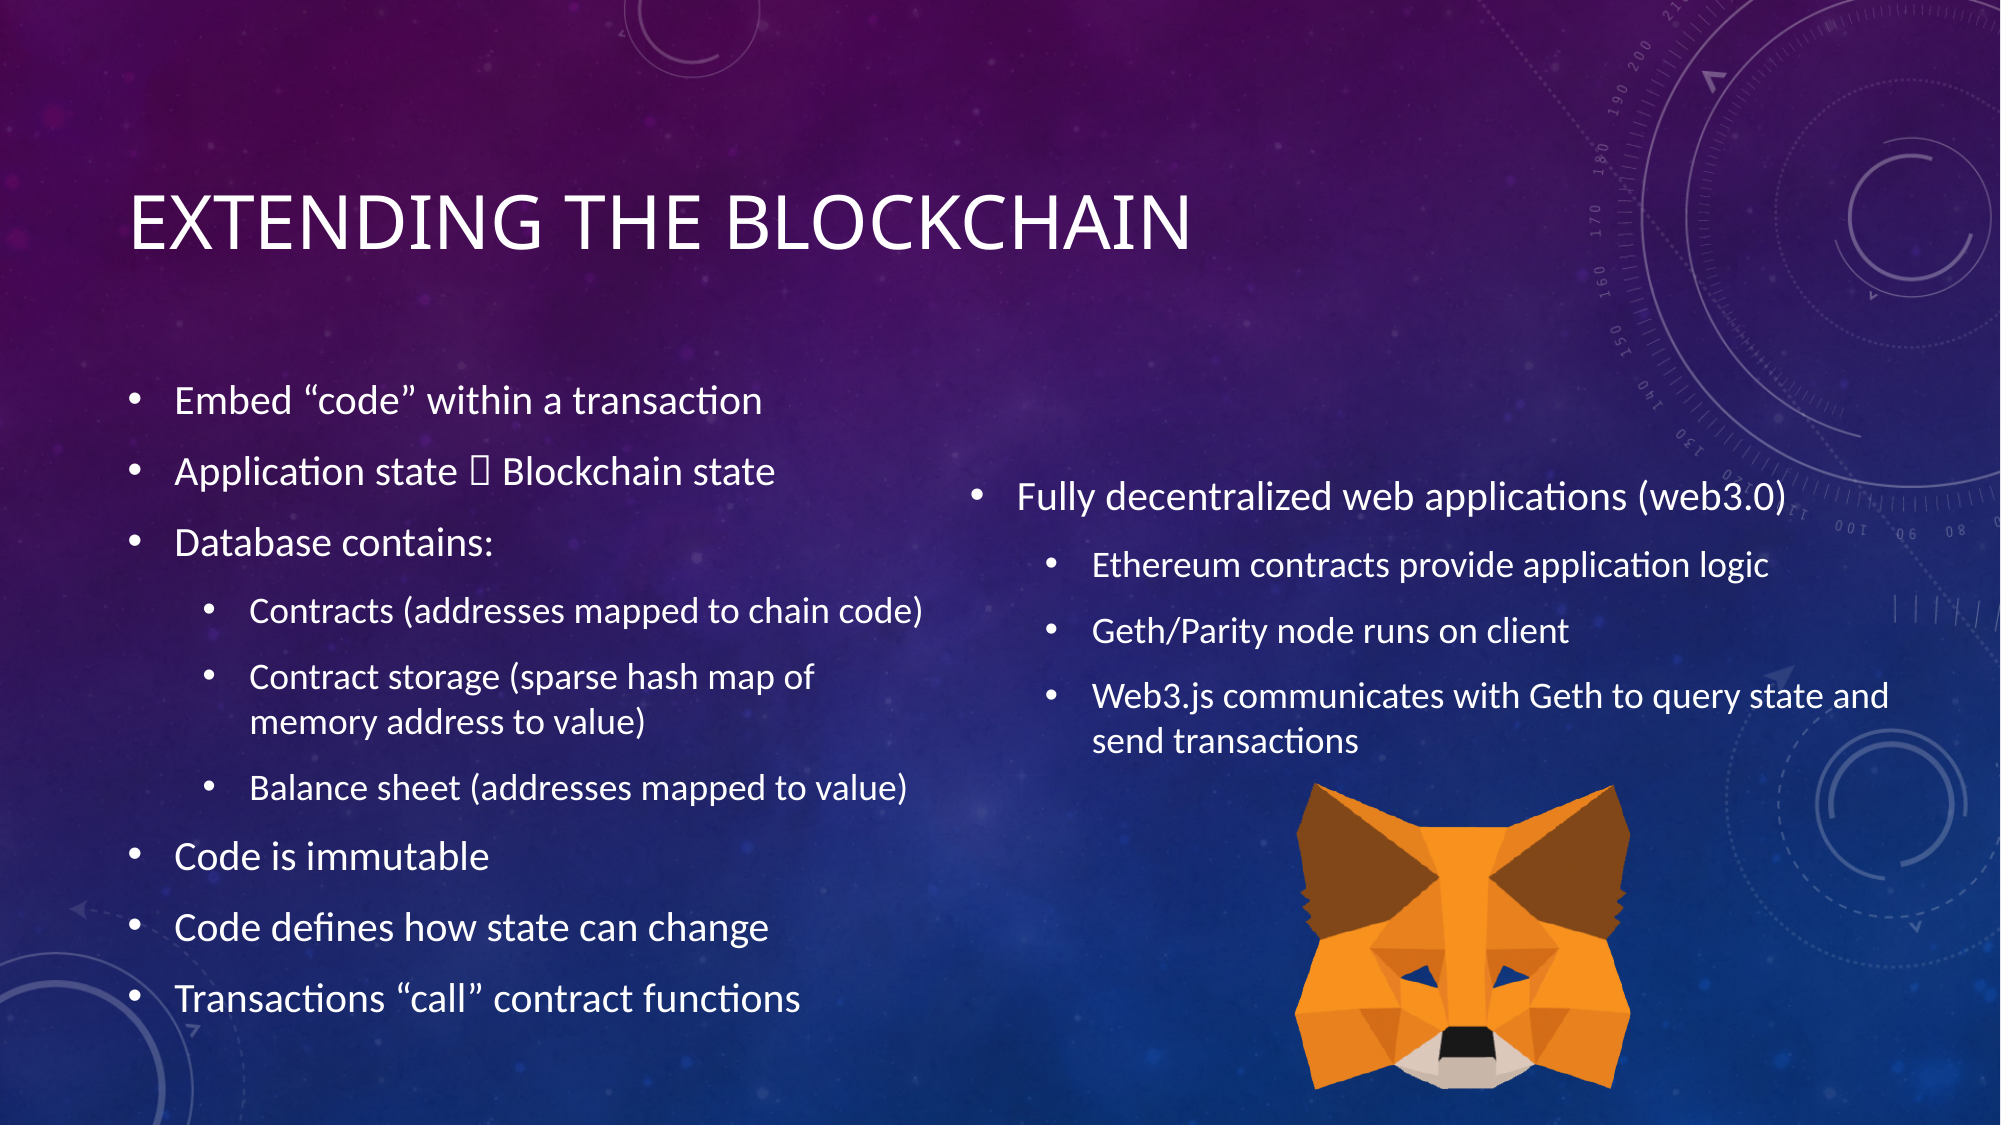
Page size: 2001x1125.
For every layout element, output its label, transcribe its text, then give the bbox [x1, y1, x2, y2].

picture [0, 0, 2001, 1125]
list Embed “code” within a transaction Application state  Blockchain state Database contains: Contracts (addresses mapped to chain code) Contract storage (sparse hash map of memory address to value) Balance sheet (addresses mapped to value) Code is immutable Code defines how state can change Transactions “call” contract functions [112, 351, 955, 1043]
list Fully decentralized web applications (web3.0) Ethereum contracts provide application logic Geth/Parity node runs on client Web3.js communicates with Geth to query state and send transactions [955, 351, 1915, 950]
title Extending the Blockchain [112, 99, 1775, 339]
